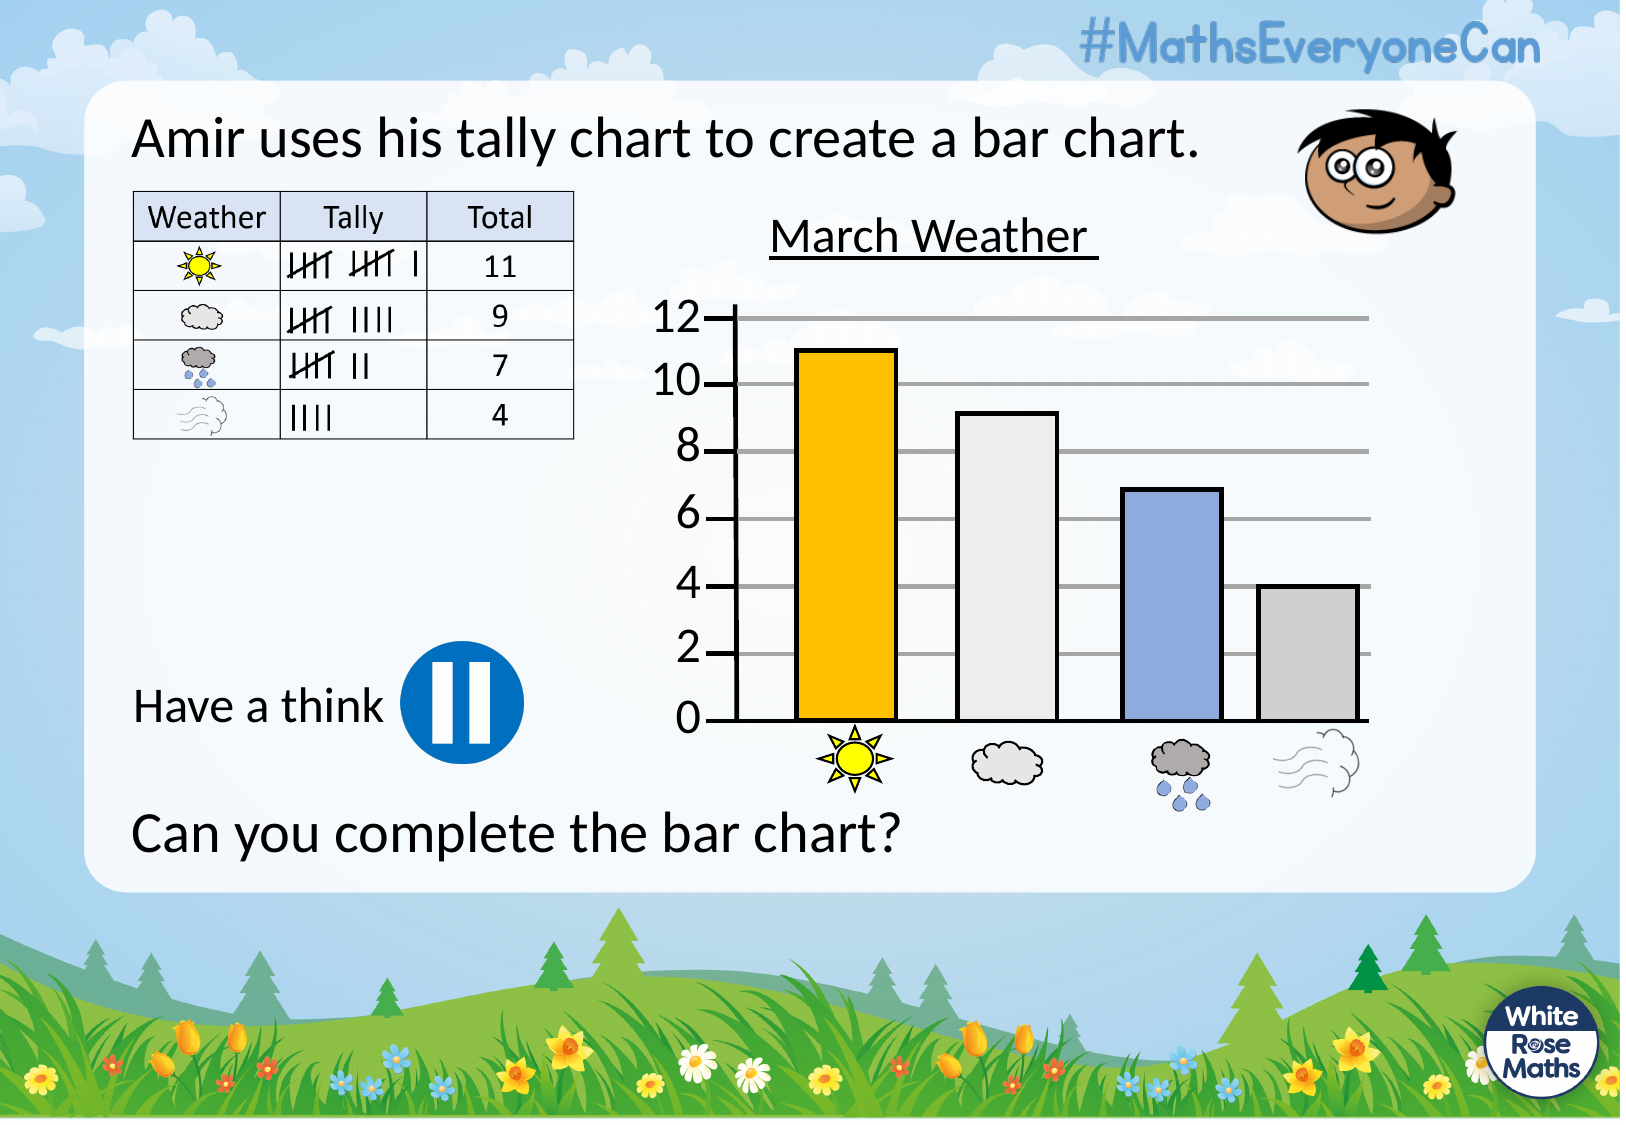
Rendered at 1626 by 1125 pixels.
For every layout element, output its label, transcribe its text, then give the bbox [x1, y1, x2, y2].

text_box [815, 723, 895, 784]
text_box [848, 777, 862, 794]
text_box 2 [660, 605, 704, 681]
text_box [971, 740, 1044, 786]
text_box 12 [635, 274, 716, 337]
text_box March Weather [754, 195, 1534, 271]
text_box 8 [660, 404, 704, 470]
text_box 0 [660, 681, 716, 751]
text_box Amir uses his tally chart to create a bar chart. [117, 91, 1625, 941]
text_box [704, 304, 1371, 721]
text_box 4 [660, 541, 704, 605]
text_box 6 [660, 470, 704, 541]
text_box Can you complete the bar chart? [116, 786, 930, 872]
text_box 10 [635, 337, 704, 413]
picture [0, 0, 1626, 1125]
text_box Have a think [118, 664, 400, 740]
